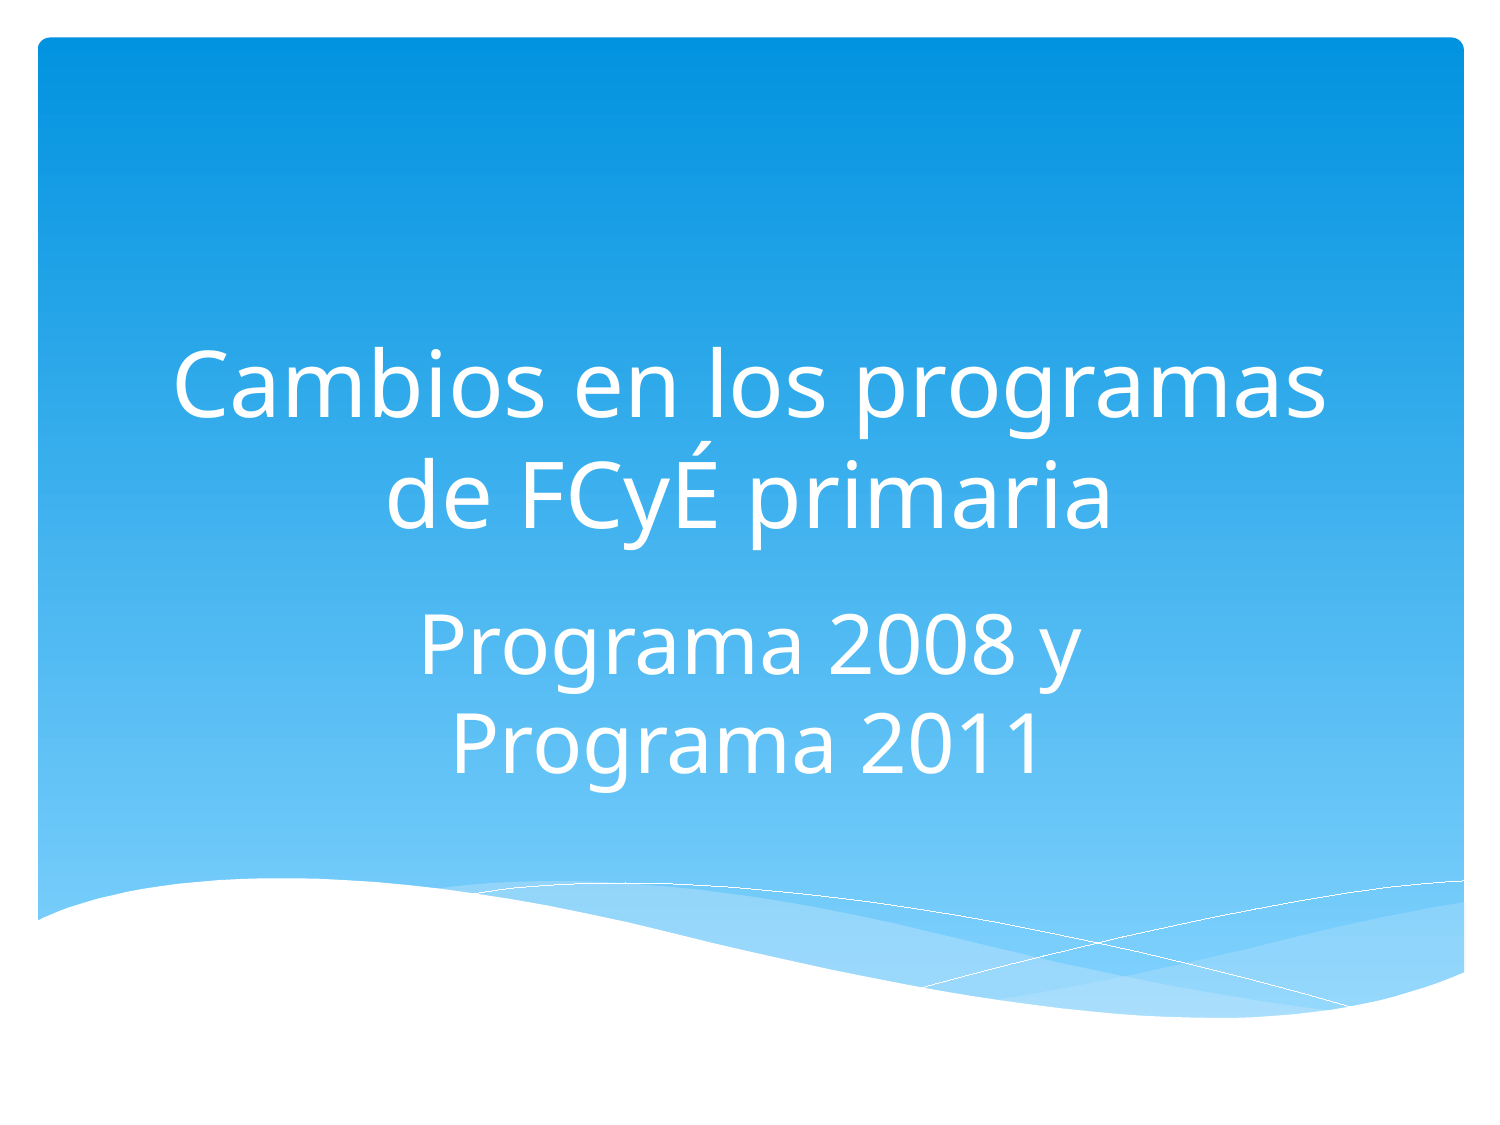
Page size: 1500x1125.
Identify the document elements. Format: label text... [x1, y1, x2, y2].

title Cambios en los programas de FCyÉ primaria [112, 262, 1388, 555]
subtitle Programa 2008 y Programa 2011 [225, 583, 1275, 825]
